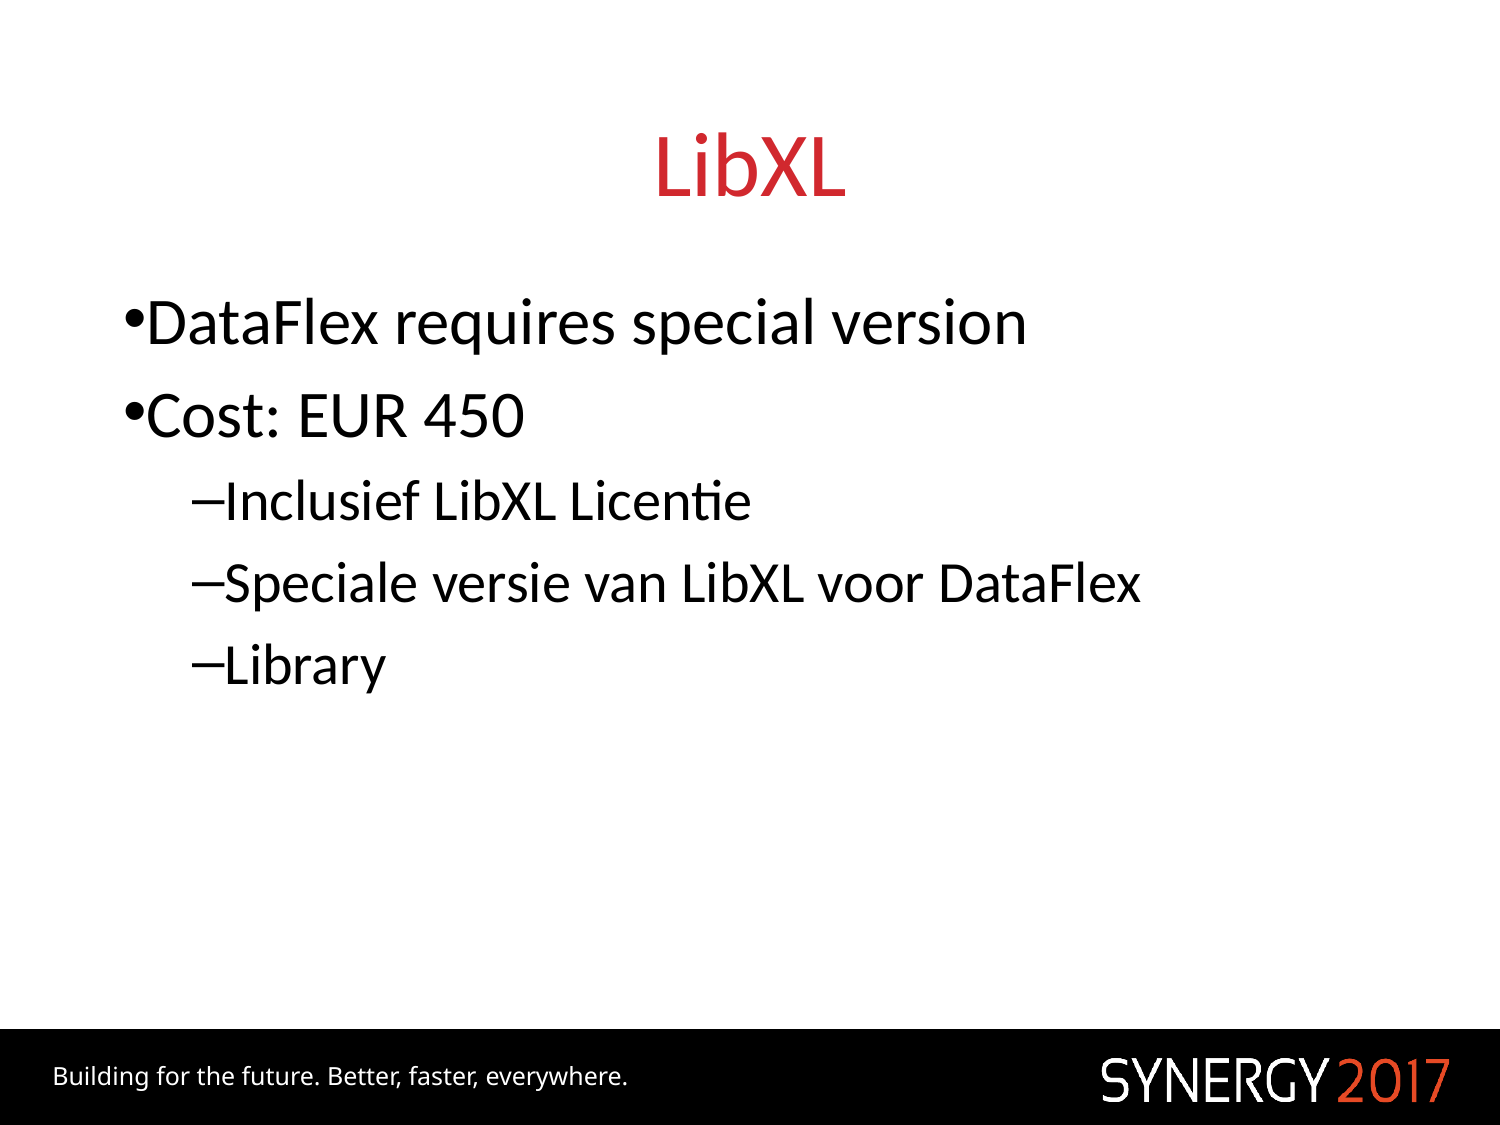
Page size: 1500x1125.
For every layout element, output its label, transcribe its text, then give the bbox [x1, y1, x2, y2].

list DataFlex requires special version Cost: EUR 450 Inclusief LibXL Licentie Speciale versie van LibXL voor DataFlex Library [75, 262, 1425, 1005]
title LibXL [75, 66, 1425, 254]
picture [1087, 1042, 1463, 1118]
